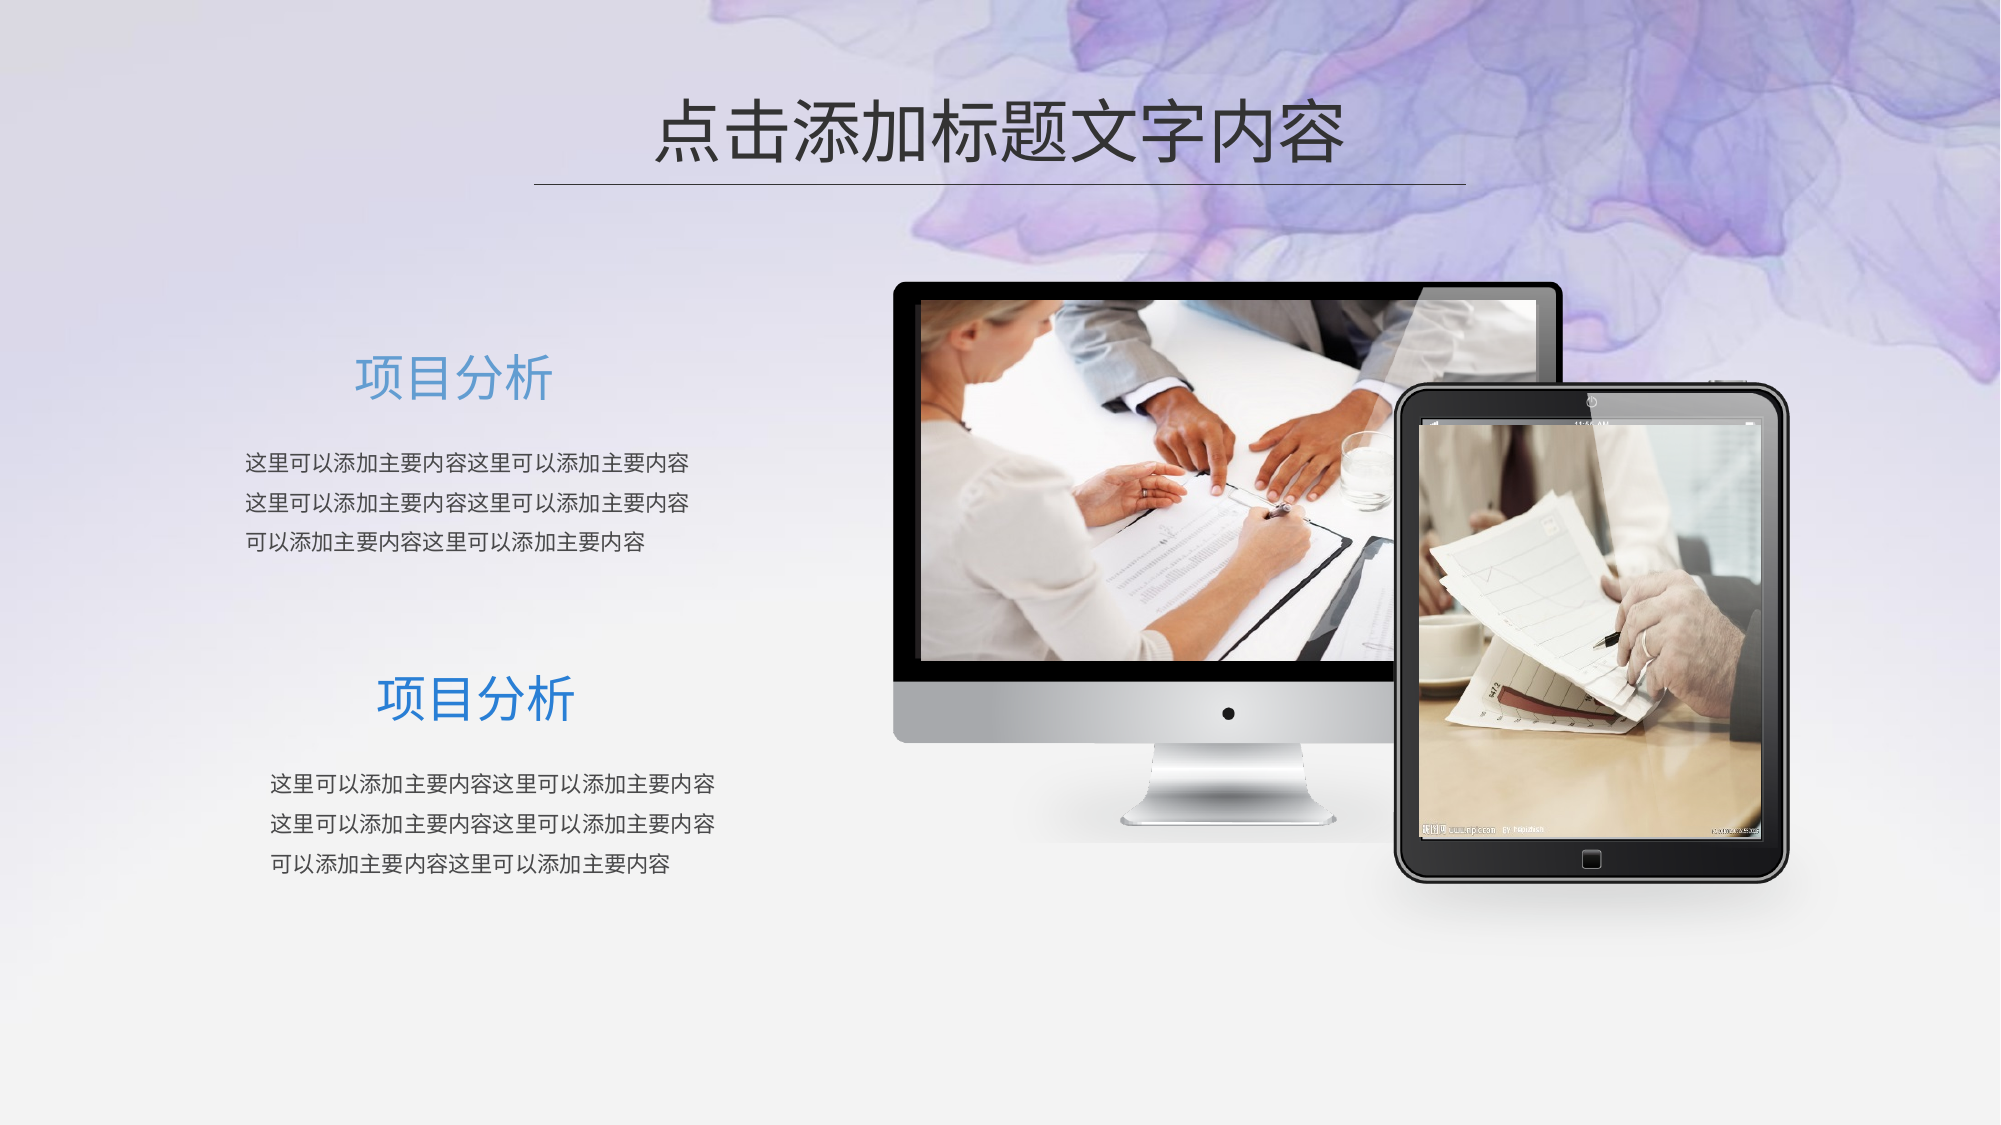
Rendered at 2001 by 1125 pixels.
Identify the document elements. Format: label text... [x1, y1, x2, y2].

text_box 点击添加标题文字内容 [629, 80, 1370, 179]
text_box 项目分析 [361, 660, 592, 736]
text_box 项目分析 [339, 338, 570, 414]
text_box 这里可以添加主要内容这里可以添加主要内容这里可以添加主要内容这里可以添加主要内容可以添加主要内容这里可以添加主要内容 [229, 428, 711, 563]
picture [0, 0, 2001, 1125]
text_box 这里可以添加主要内容这里可以添加主要内容这里可以添加主要内容这里可以添加主要内容可以添加主要内容这里可以添加主要内容 [255, 749, 737, 885]
